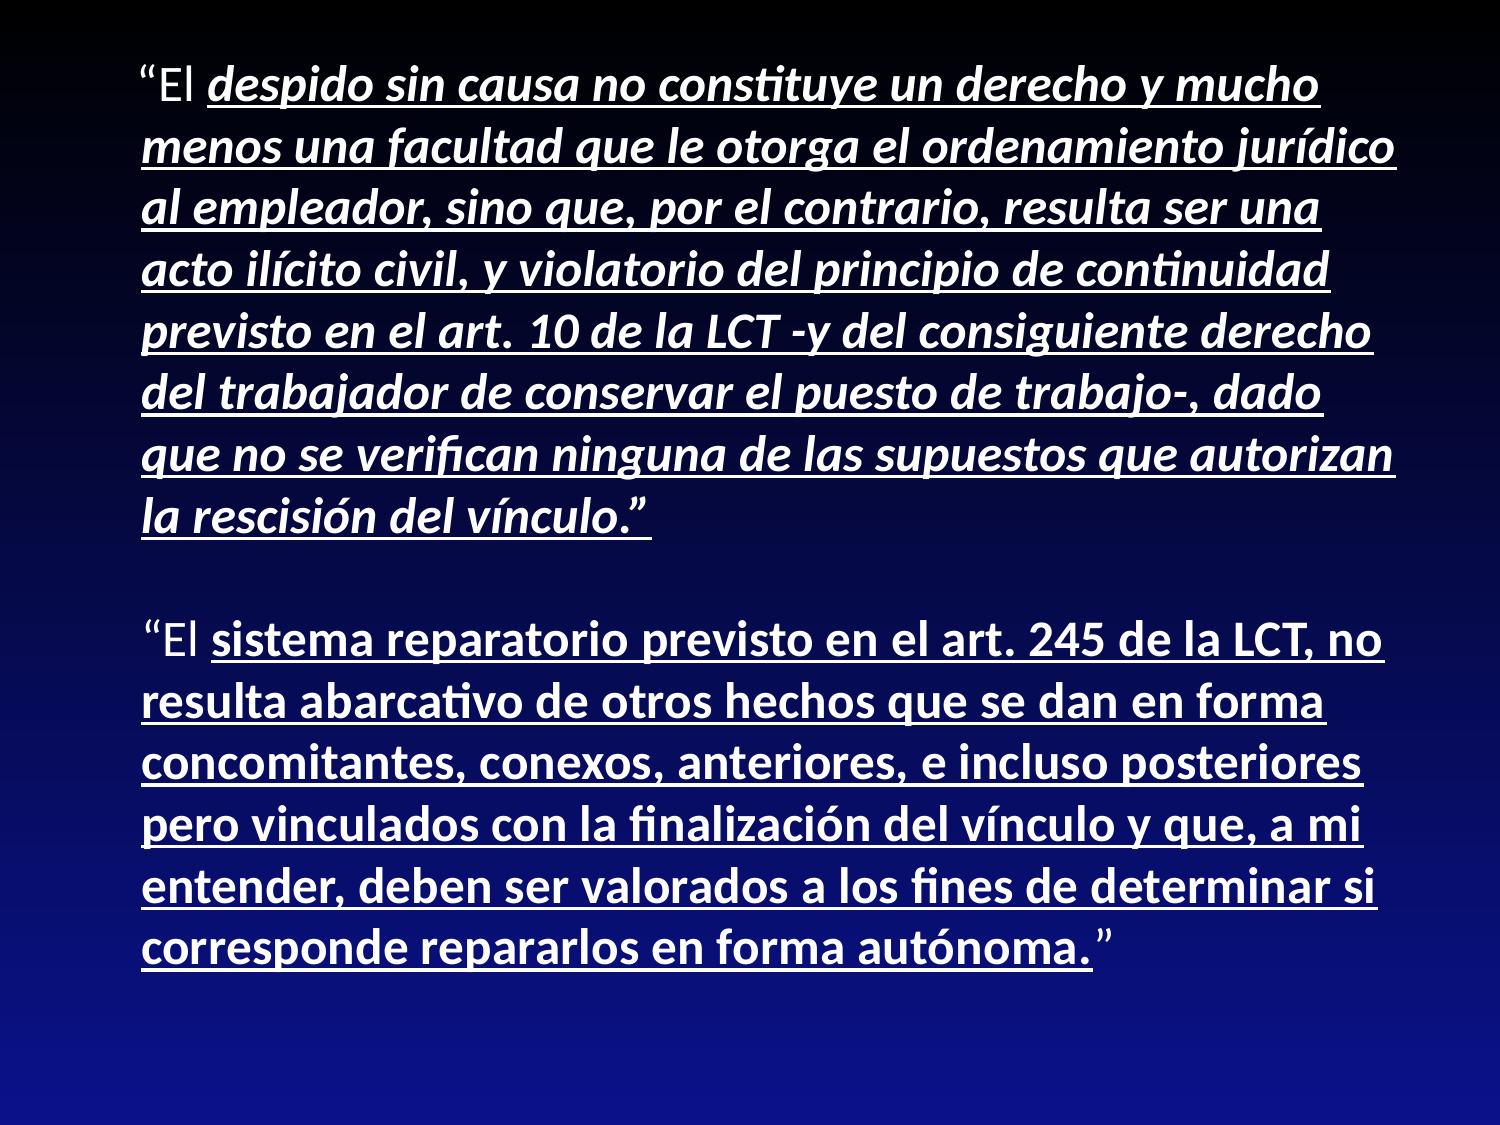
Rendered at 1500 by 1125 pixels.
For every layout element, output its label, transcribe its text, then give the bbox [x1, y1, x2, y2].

list “El despido sin causa no constituye un derecho y mucho menos una facultad que le otorga el ordenamiento jurídico al empleador, sino que, por el contrario, resulta ser una acto ilícito civil, y violatorio del principio de continuidad previsto en el art. 10 de la LCT -y del consiguiente derecho del trabajador de conservar el puesto de trabajo-, dado que no se verifican ninguna de las supuestos que autorizan la rescisión del vínculo.” “El sistema reparatorio previsto en el art. 245 de la LCT, no resulta abarcativo de otros hechos que se dan en forma concomitantes, conexos, anteriores, e incluso posteriores pero vinculados con la finalización del vínculo y que, a mi entender, deben ser valorados a los fines de determinar si corresponde repararlos en forma autónoma.” [74, 42, 1426, 1006]
